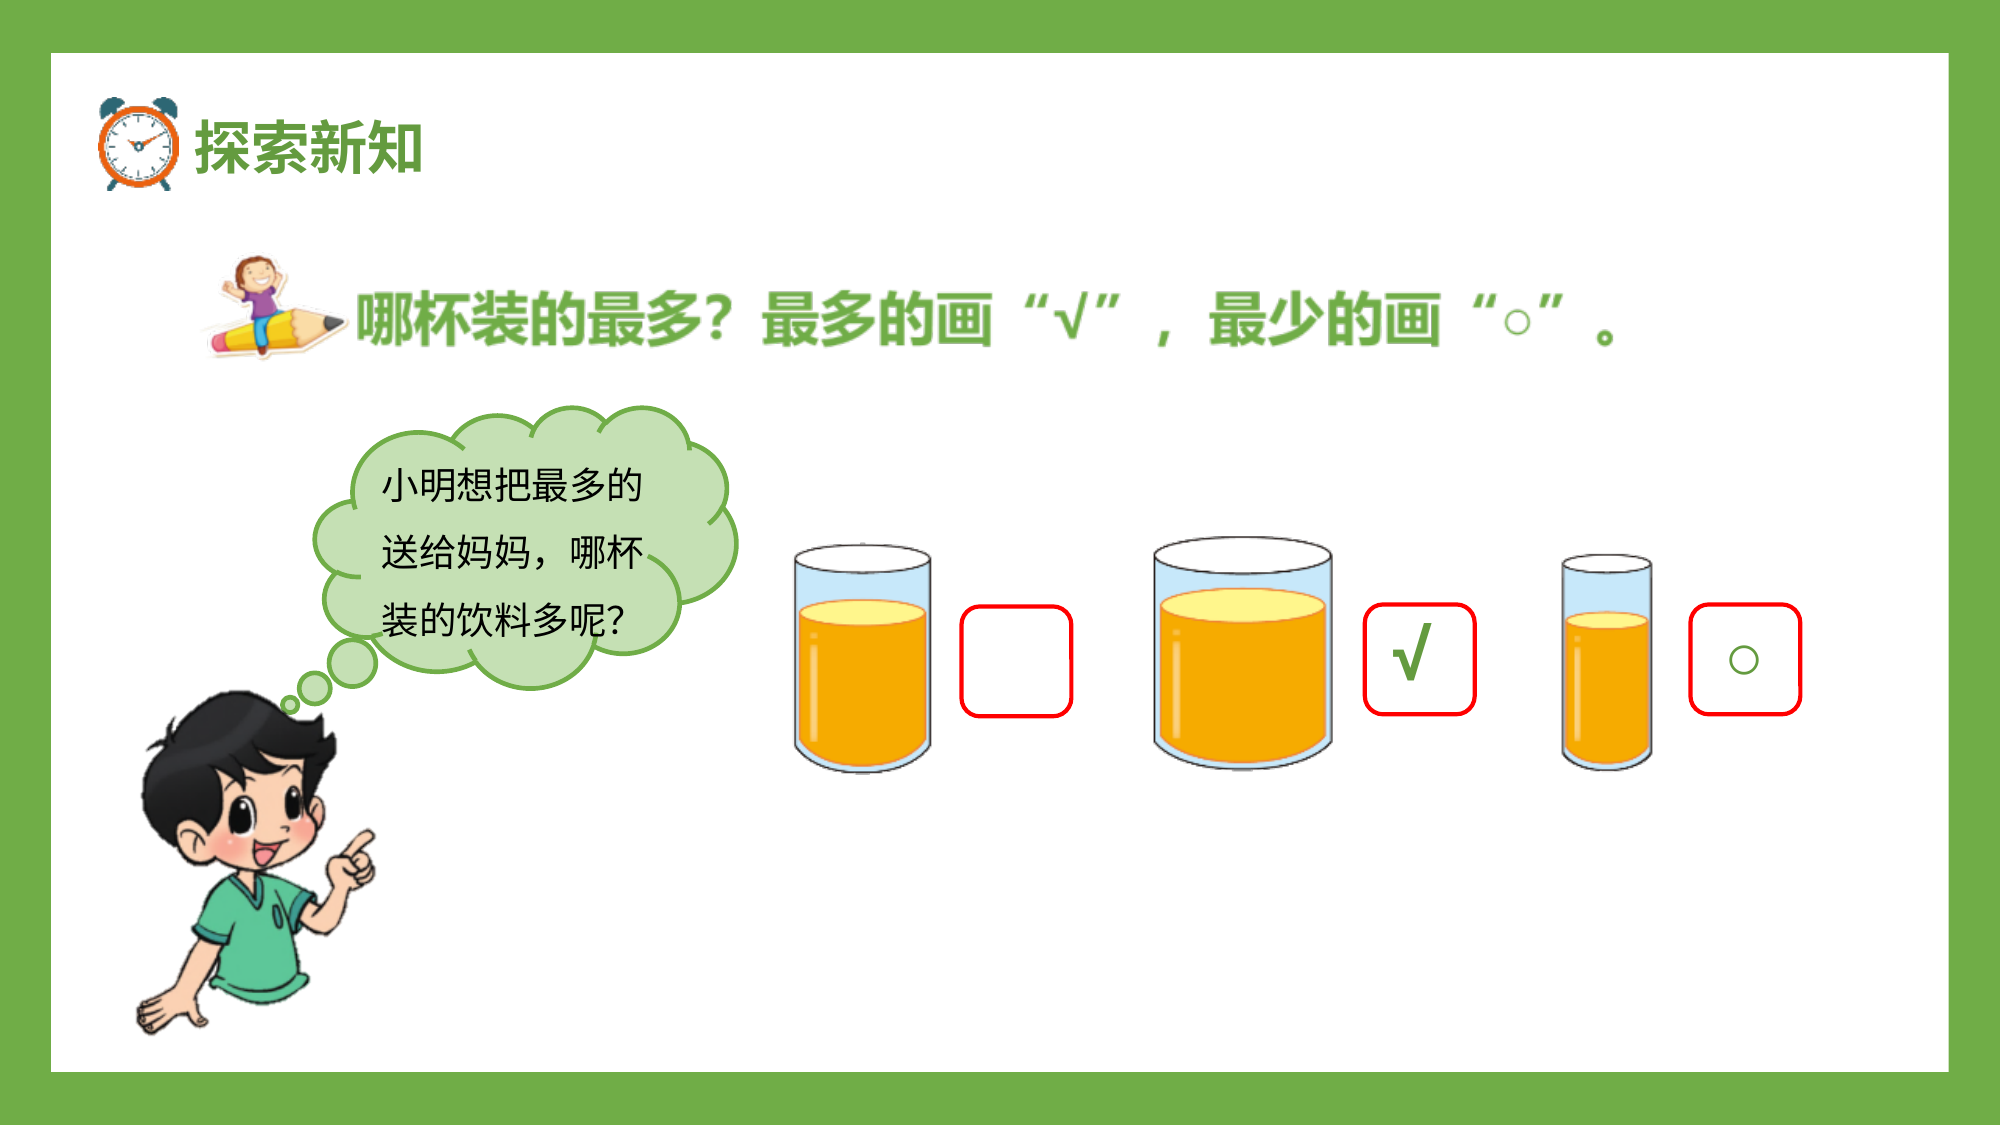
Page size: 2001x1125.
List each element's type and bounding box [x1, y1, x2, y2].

text_box [95, 406, 737, 1040]
text_box [97, 97, 554, 191]
picture [178, 240, 1746, 396]
text_box [774, 535, 1801, 778]
